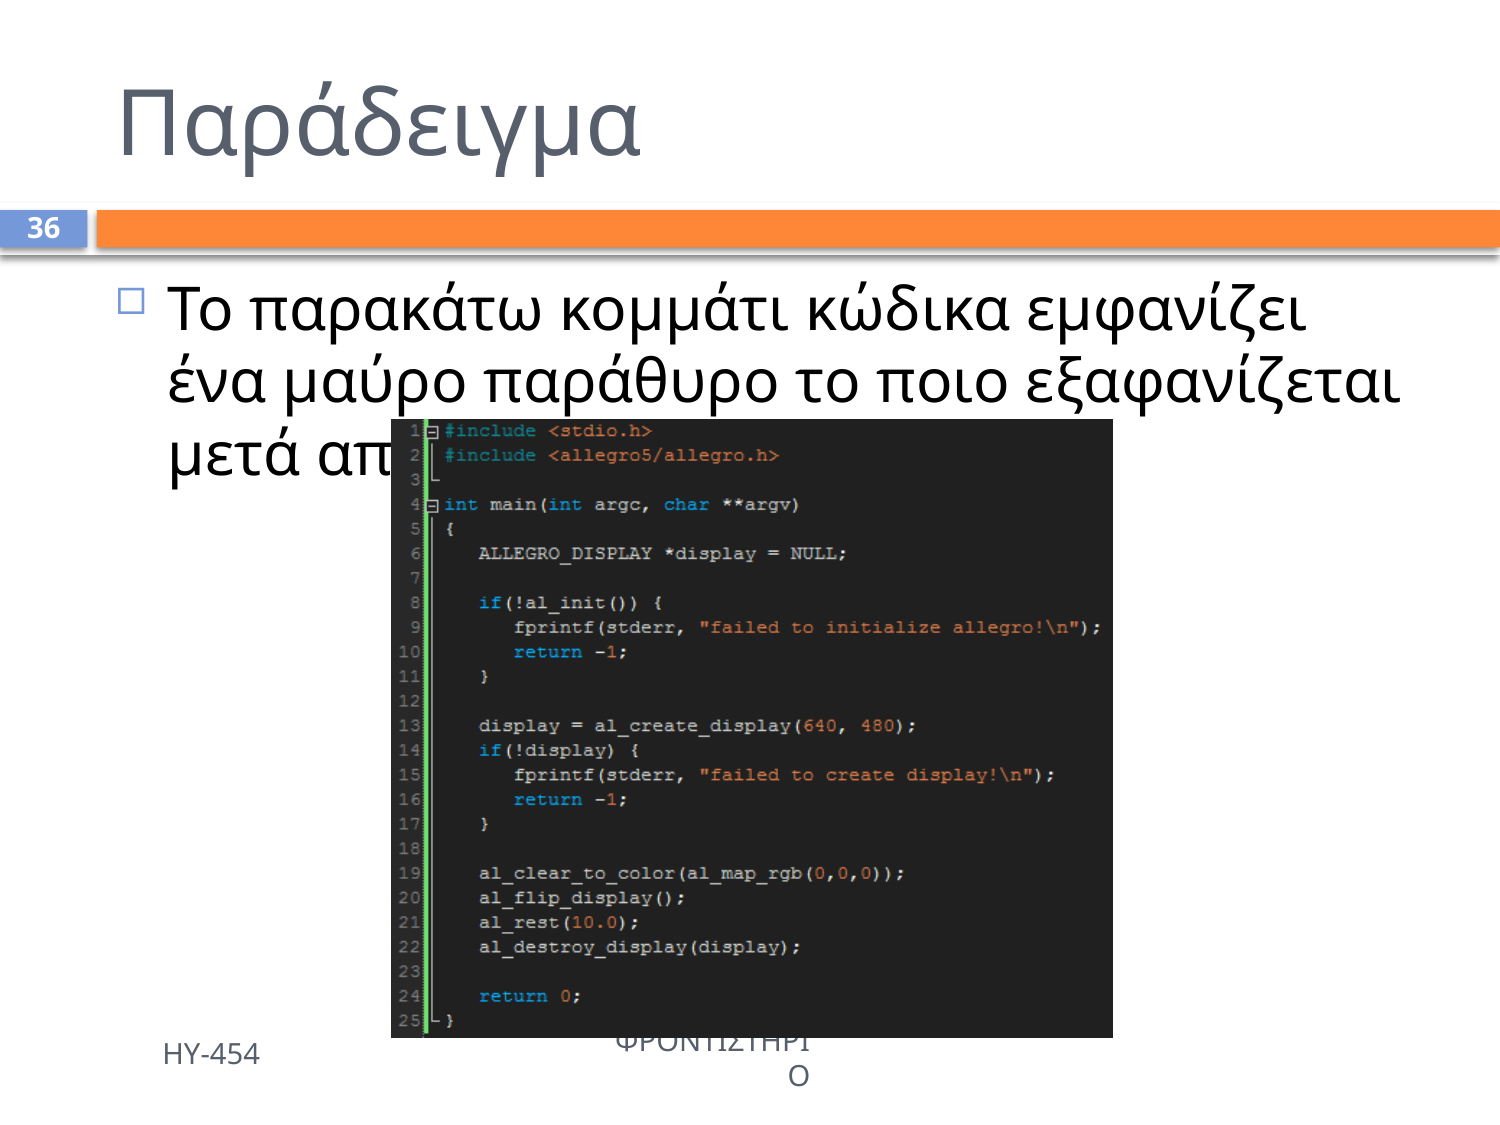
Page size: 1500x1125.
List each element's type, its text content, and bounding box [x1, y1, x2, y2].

list Το παρακάτω κομμάτι κώδικα εμφανίζει ένα μαύρο παράθυρο το ποιο εξαφανίζεται μετά από 10 sec [100, 262, 1438, 1000]
slide_number 36 [0, 208, 88, 249]
picture [390, 419, 1113, 1038]
footer ΗΥ-454 [99, 1024, 275, 1085]
title Παράδειγμα [100, 37, 1438, 200]
